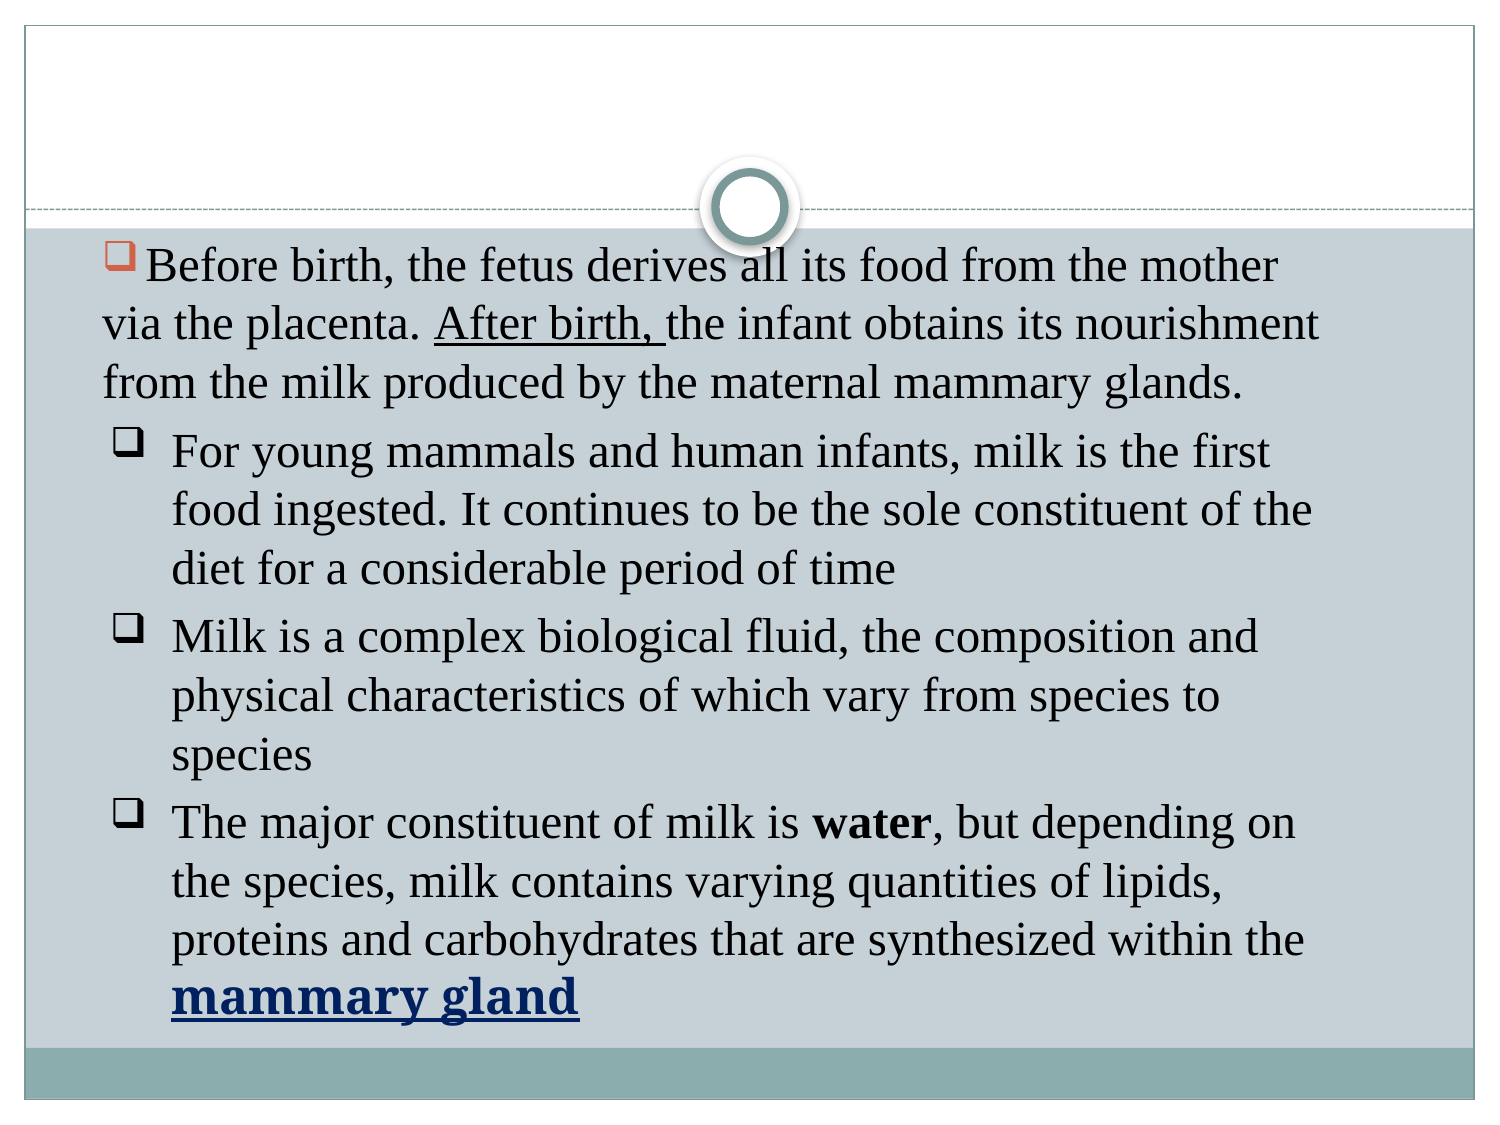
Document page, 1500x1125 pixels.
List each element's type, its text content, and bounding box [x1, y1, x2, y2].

list Before birth, the fetus derives all its food from the mother via the placenta. After birth, the infant obtains its nourishment from the milk produced by the maternal mammary glands. For young mammals and human infants, milk is the first food ingested. It continues to be the sole constituent of the diet for a considerable period of time Milk is a complex biological fluid, the composition and physical characteristics of which vary from species to species The major constituent of milk is water, but depending on the species, milk contains varying quantities of lipids, proteins and carbohydrates that are synthesized within the mammary gland [75, 224, 1350, 1100]
